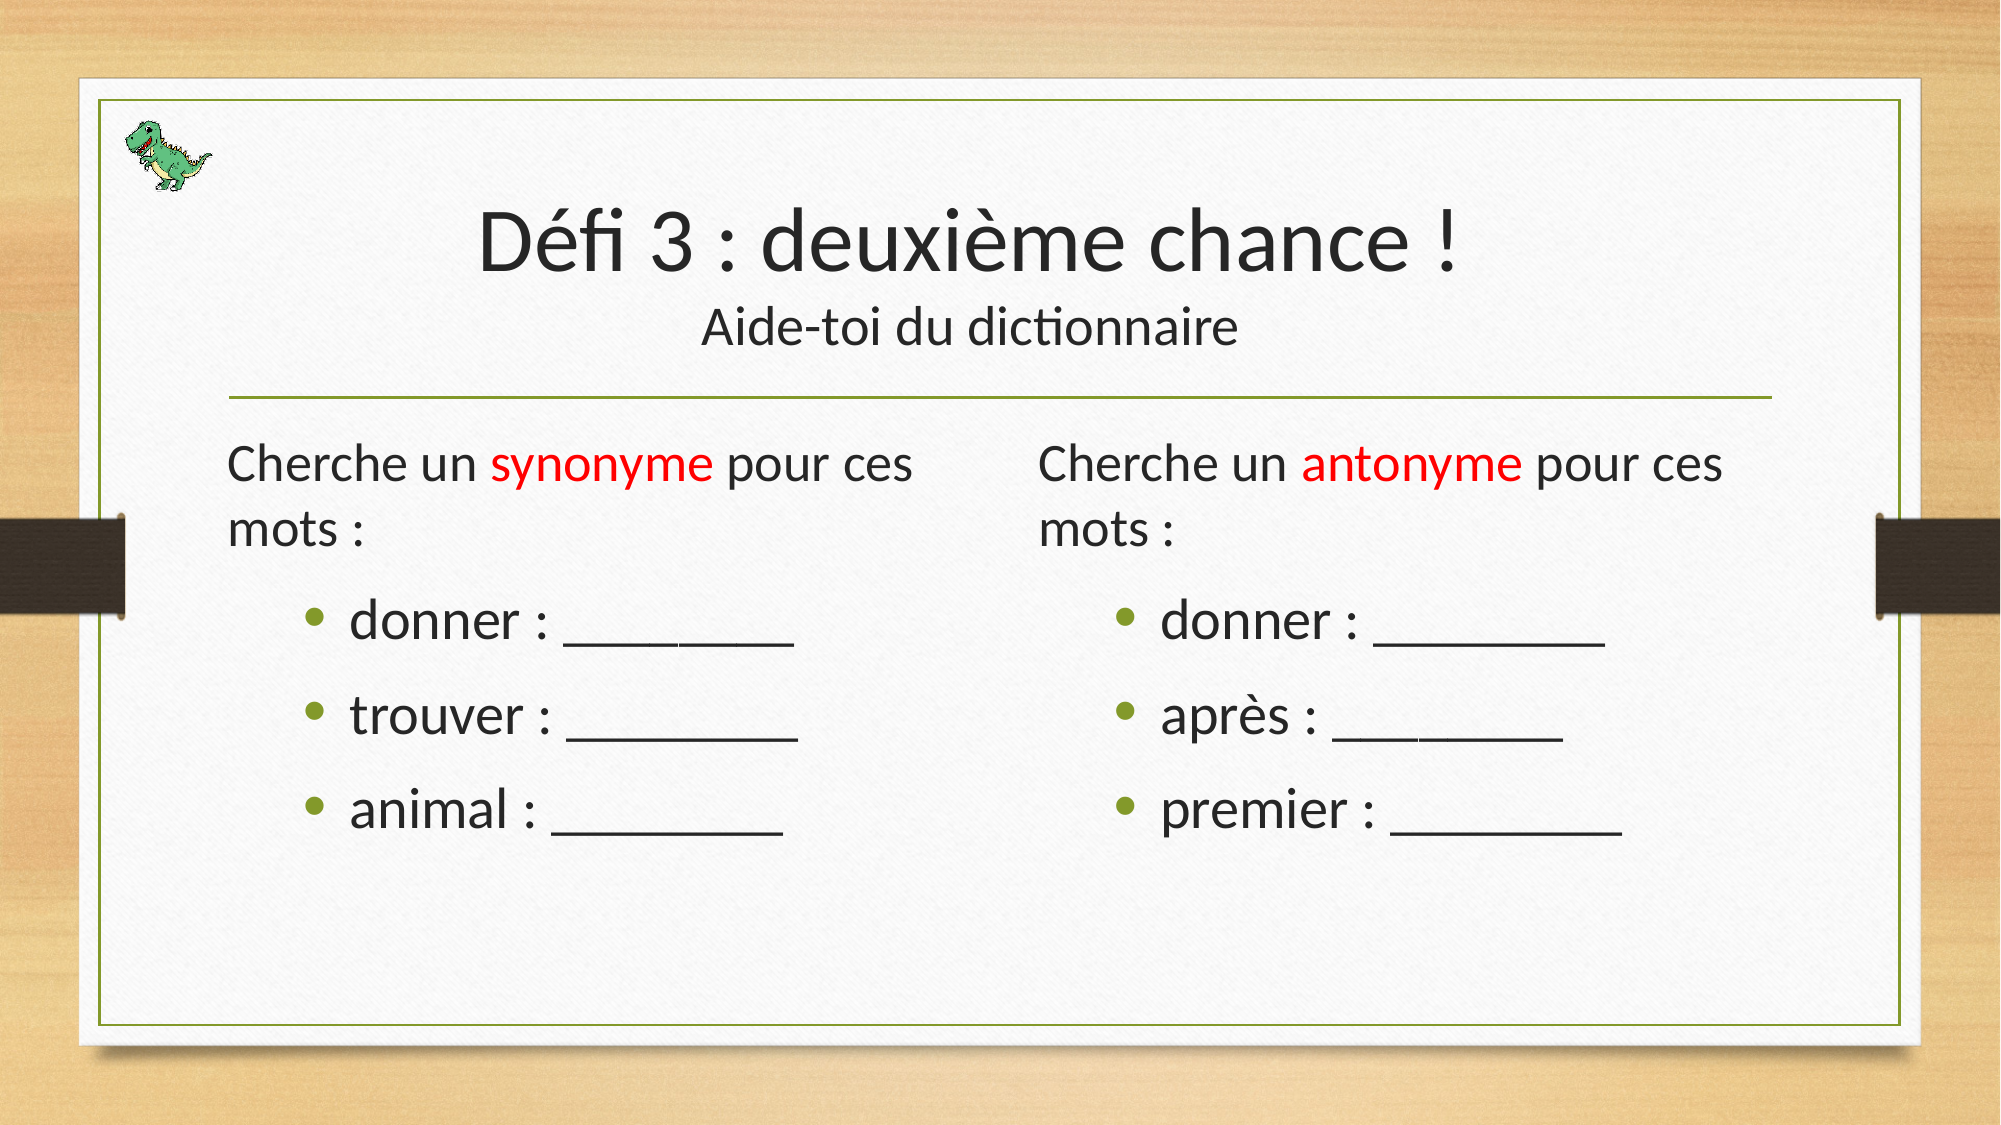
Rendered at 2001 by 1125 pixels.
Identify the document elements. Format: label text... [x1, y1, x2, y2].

list Cherche un antonyme pour ces mots : donner : ________ après : ________ premier : ________ [1023, 420, 1787, 1037]
text_box Cherche un synonyme pour ces mots : donner : ________ trouver : ________ animal : ________ [212, 419, 987, 992]
title Défi 3 : deuxième chance ! Aide-toi du dictionnaire [154, 161, 1788, 375]
picture [0, 0, 2001, 1125]
